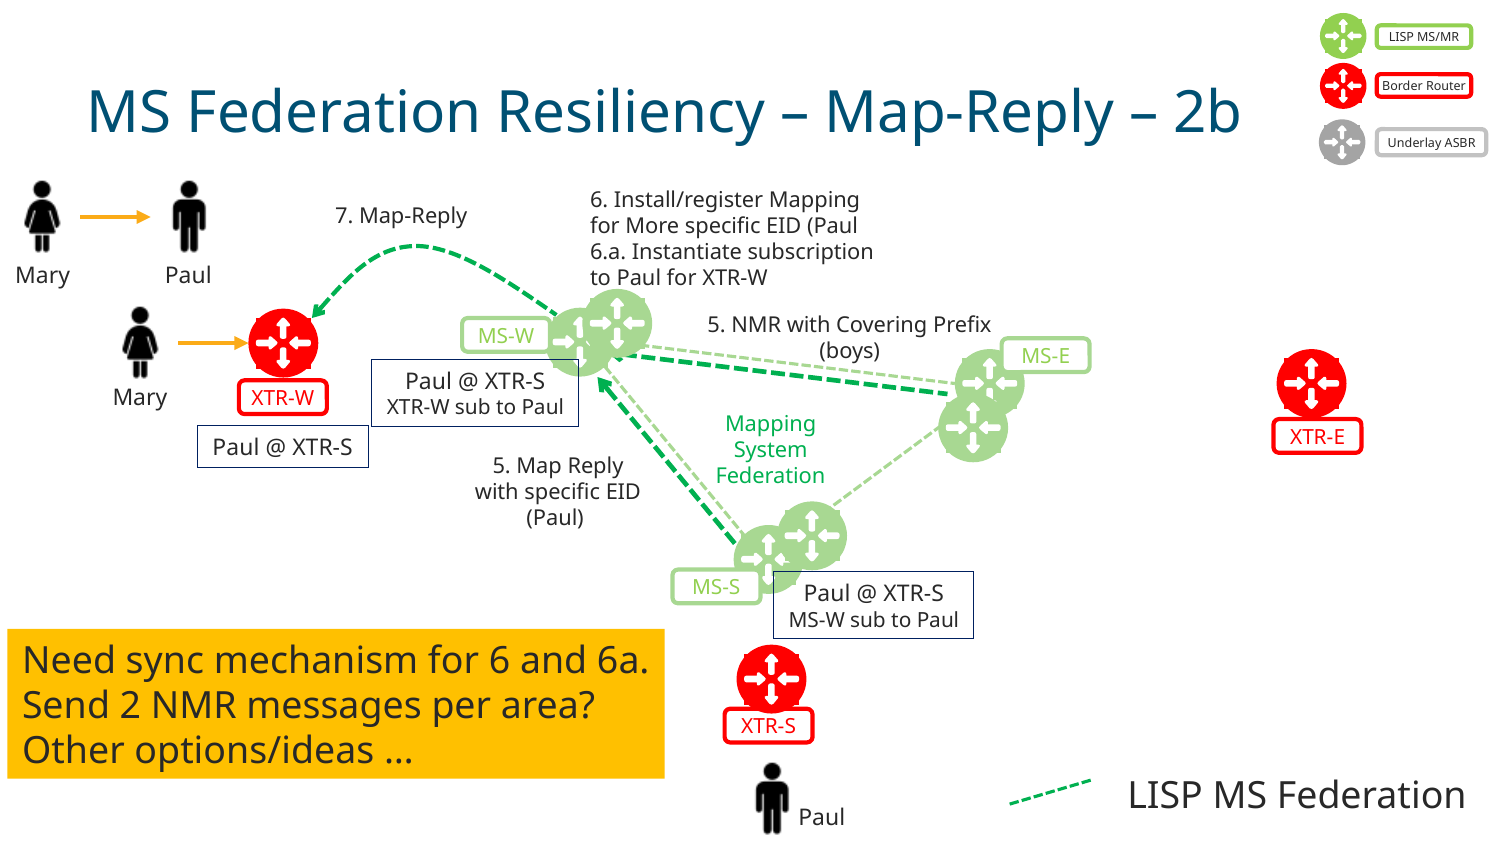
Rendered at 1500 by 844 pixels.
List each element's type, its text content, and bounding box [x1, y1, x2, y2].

picture [150, 178, 228, 256]
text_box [582, 288, 653, 359]
text_box 6. Install/register Mapping for More specific EID (Paul 6.a. Instantiate subscription to Paul for XTR-W [575, 177, 892, 298]
text_box Paul [150, 263, 227, 296]
text_box Paul @ XTR-S MS-W sub to Paul [773, 571, 974, 639]
picture [733, 760, 811, 839]
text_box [724, 644, 813, 743]
text_box Mary [0, 255, 85, 296]
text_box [238, 308, 328, 415]
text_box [793, 407, 966, 536]
text_box LISP MS Federation [1112, 764, 1482, 824]
text_box Mapping System Federation [748, 403, 850, 496]
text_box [1319, 12, 1472, 109]
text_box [1009, 779, 1092, 805]
text_box Paul @ XTR-S XTR-W sub to Paul [371, 359, 579, 427]
text_box MS-W [460, 315, 539, 354]
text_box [607, 352, 948, 395]
text_box 5. NMR with Covering Prefix (boys) [691, 303, 1008, 347]
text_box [1273, 348, 1362, 454]
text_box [958, 348, 1025, 419]
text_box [597, 376, 737, 546]
text_box Paul @ XTR-S [197, 425, 369, 468]
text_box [733, 524, 804, 595]
text_box Mary [97, 382, 183, 417]
text_box 5. Map Reply with specific EID (Paul) [458, 444, 592, 538]
text_box MS-S [670, 567, 761, 606]
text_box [1318, 119, 1366, 166]
text_box 7. Map-Reply [320, 194, 483, 236]
text_box Underlay ASBR [1374, 126, 1489, 158]
text_box Paul [816, 794, 861, 837]
text_box Need sync mechanism for 6 and 6a. Send 2 NMR messages per area? Other options/ideas … [7, 628, 665, 779]
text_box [544, 307, 600, 377]
picture [3, 178, 81, 256]
text_box MS-E [999, 336, 1092, 375]
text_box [657, 341, 956, 384]
picture [101, 304, 179, 382]
title MS Federation Resiliency – Map-Reply – 2b [71, 55, 1441, 176]
text_box [313, 243, 548, 318]
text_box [937, 393, 1009, 463]
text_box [776, 501, 848, 571]
